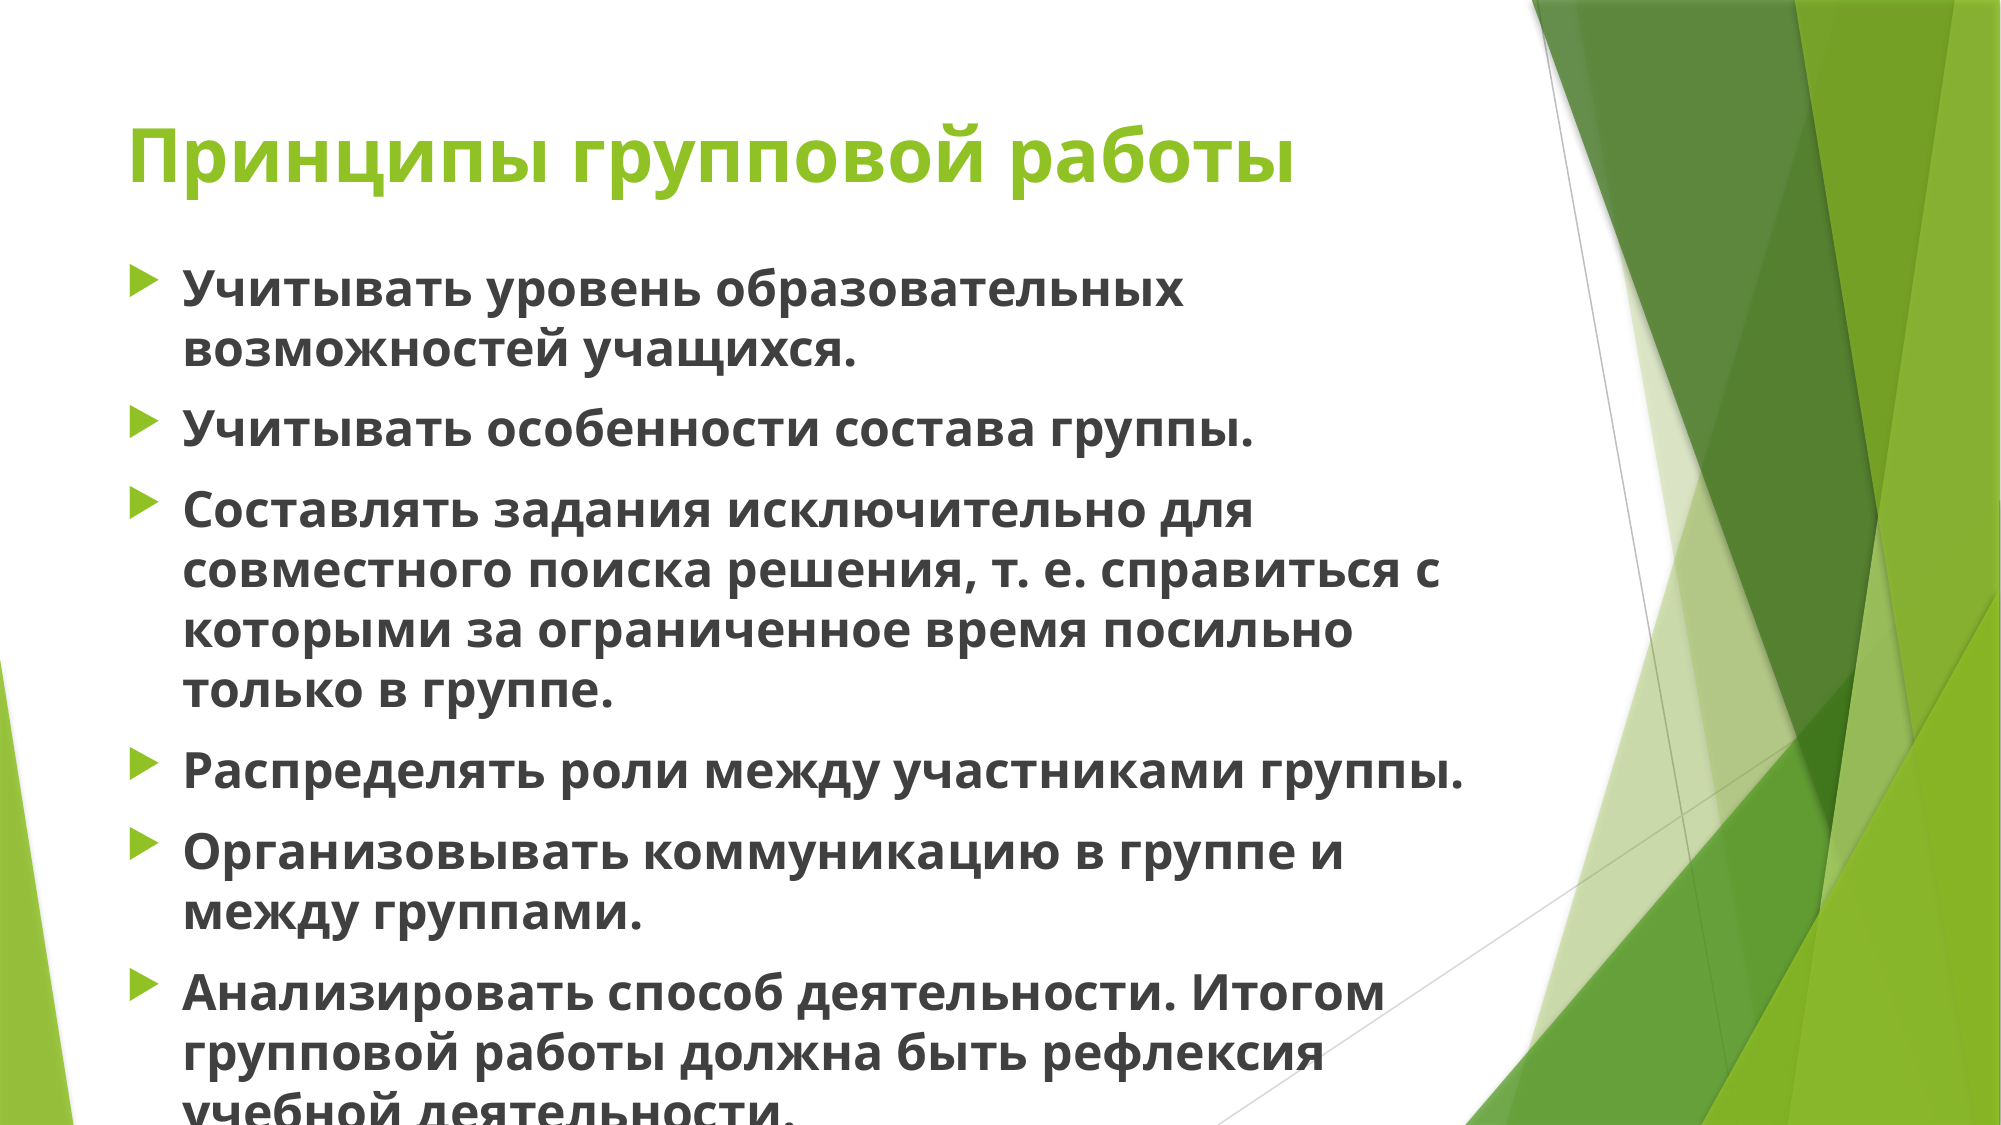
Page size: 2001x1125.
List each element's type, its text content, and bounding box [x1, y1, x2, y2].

title Принципы групповой работы [111, 99, 1522, 248]
list Учитывать уровень образовательных возможностей учащихся. Учитывать особенности состава группы. Составлять задания исключительно для совместного поиска решения, т. е. справиться с которыми за ограниченное время посильно только в группе. Распределять роли между участниками группы. Организовывать коммуникацию в группе и между группами. Анализировать способ деятельности. Итогом групповой работы должна быть рефлексия учебной деятельности. [111, 248, 1522, 991]
